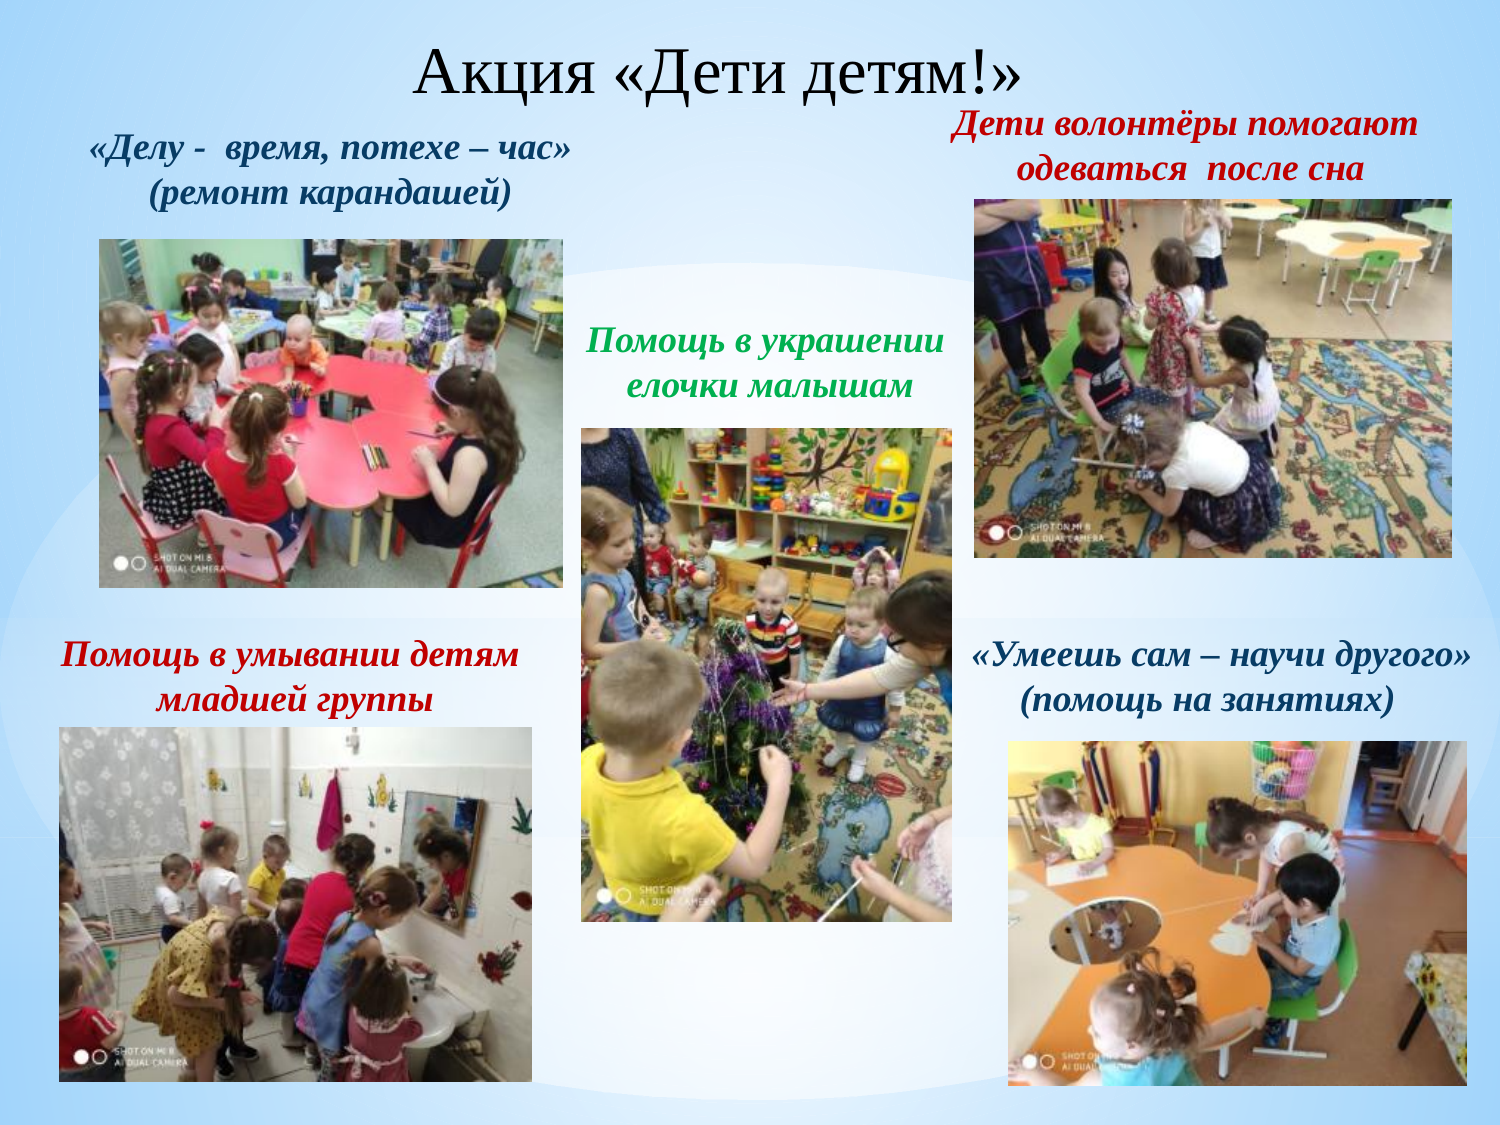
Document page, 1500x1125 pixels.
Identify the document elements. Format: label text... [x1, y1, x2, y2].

text_box Помощь в украшении елочки малышам [569, 307, 968, 413]
text_box «Умеешь сам – научи другого» (помощь на занятиях) [958, 621, 1500, 727]
picture [581, 428, 952, 922]
text_box Дети волонтёры помогают одеваться после сна [809, 90, 1500, 196]
text_box Акция «Дети детям!» [397, 19, 1040, 114]
text_box Помощь в умывании детям младшей группы [0, 621, 575, 727]
picture [58, 727, 532, 1083]
picture [1007, 741, 1467, 1086]
text_box «Делу - время, потехе – час» (ремонт карандашей) [0, 114, 706, 220]
picture [974, 199, 1452, 558]
picture [98, 239, 563, 588]
